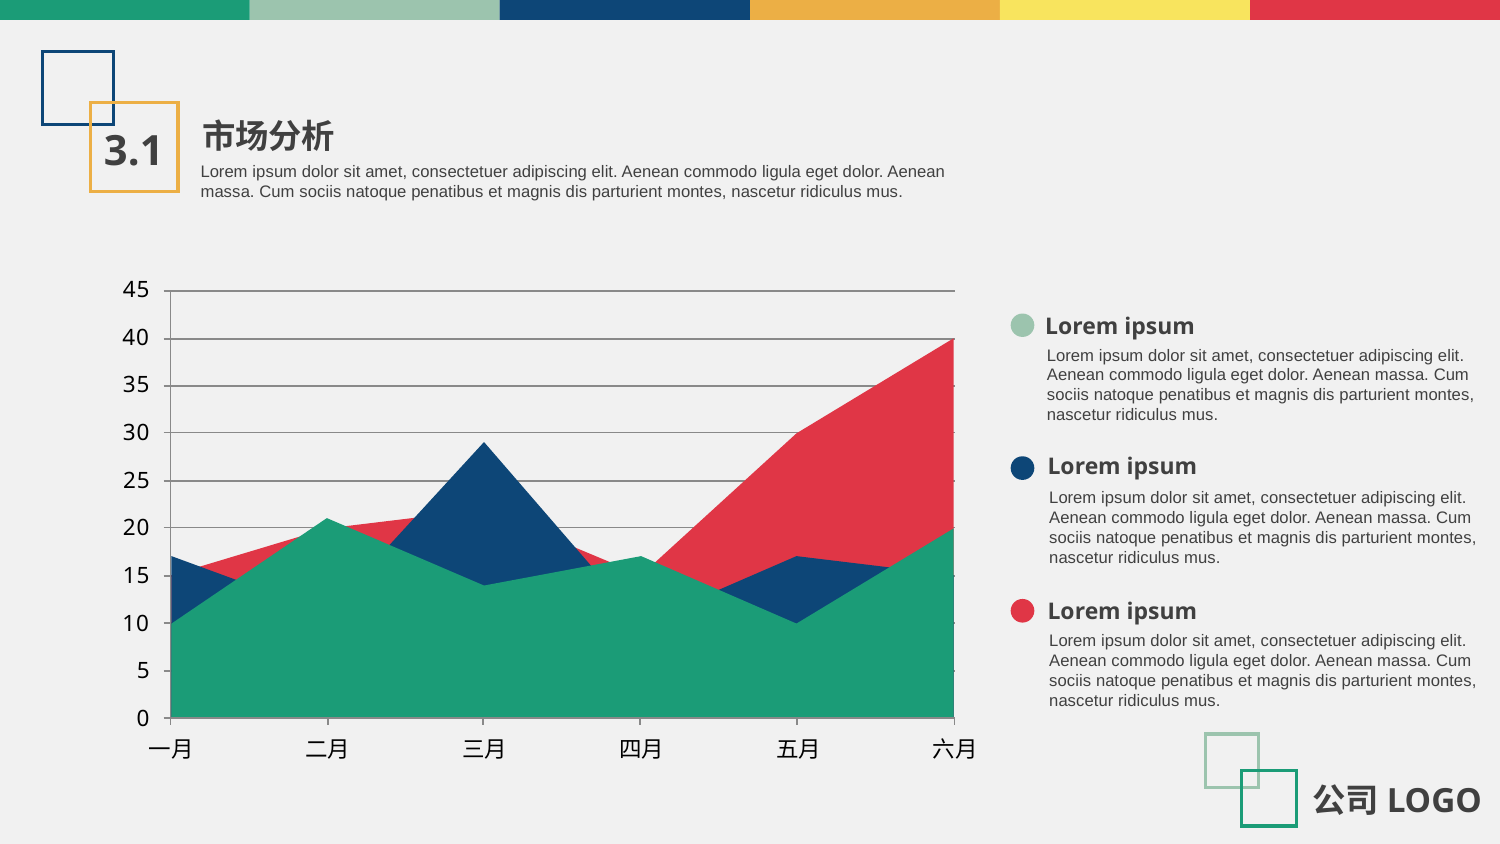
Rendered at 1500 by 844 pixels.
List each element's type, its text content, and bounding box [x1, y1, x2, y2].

text_box Lorem ipsum [1032, 444, 1218, 487]
text_box Lorem ipsum dolor sit amet, consectetuer adipiscing elit. Aenean commodo ligula eget dolor. Aenean massa. Cum sociis natoque penatibus et magnis dis parturient montes, nascetur ridiculus mus. [1034, 622, 1494, 718]
text_box Lorem ipsum dolor sit amet, consectetuer adipiscing elit. Aenean commodo ligula eget dolor. Aenean massa. Cum sociis natoque penatibus et magnis dis parturient montes, nascetur ridiculus mus. [1034, 479, 1494, 575]
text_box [98, 256, 1011, 790]
text_box Lorem ipsum dolor sit amet, consectetuer adipiscing elit. Aenean commodo ligula eget dolor. Aenean massa. Cum sociis natoque penatibus et magnis dis parturient montes, nascetur ridiculus mus. [1032, 336, 1492, 432]
text_box [1016, 313, 1030, 337]
text_box Lorem ipsum [1030, 303, 1216, 347]
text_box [41, 51, 179, 192]
text_box [1016, 456, 1032, 480]
text_box Lorem ipsum dolor sit amet, consectetuer adipiscing elit. Aenean commodo ligula eget dolor. Aenean massa. Cum sociis natoque penatibus et magnis dis parturient montes, nascetur ridiculus mus. [185, 153, 972, 209]
text_box 市场分析 [187, 108, 351, 153]
text_box [1016, 598, 1032, 623]
text_box Lorem ipsum [1032, 589, 1218, 632]
